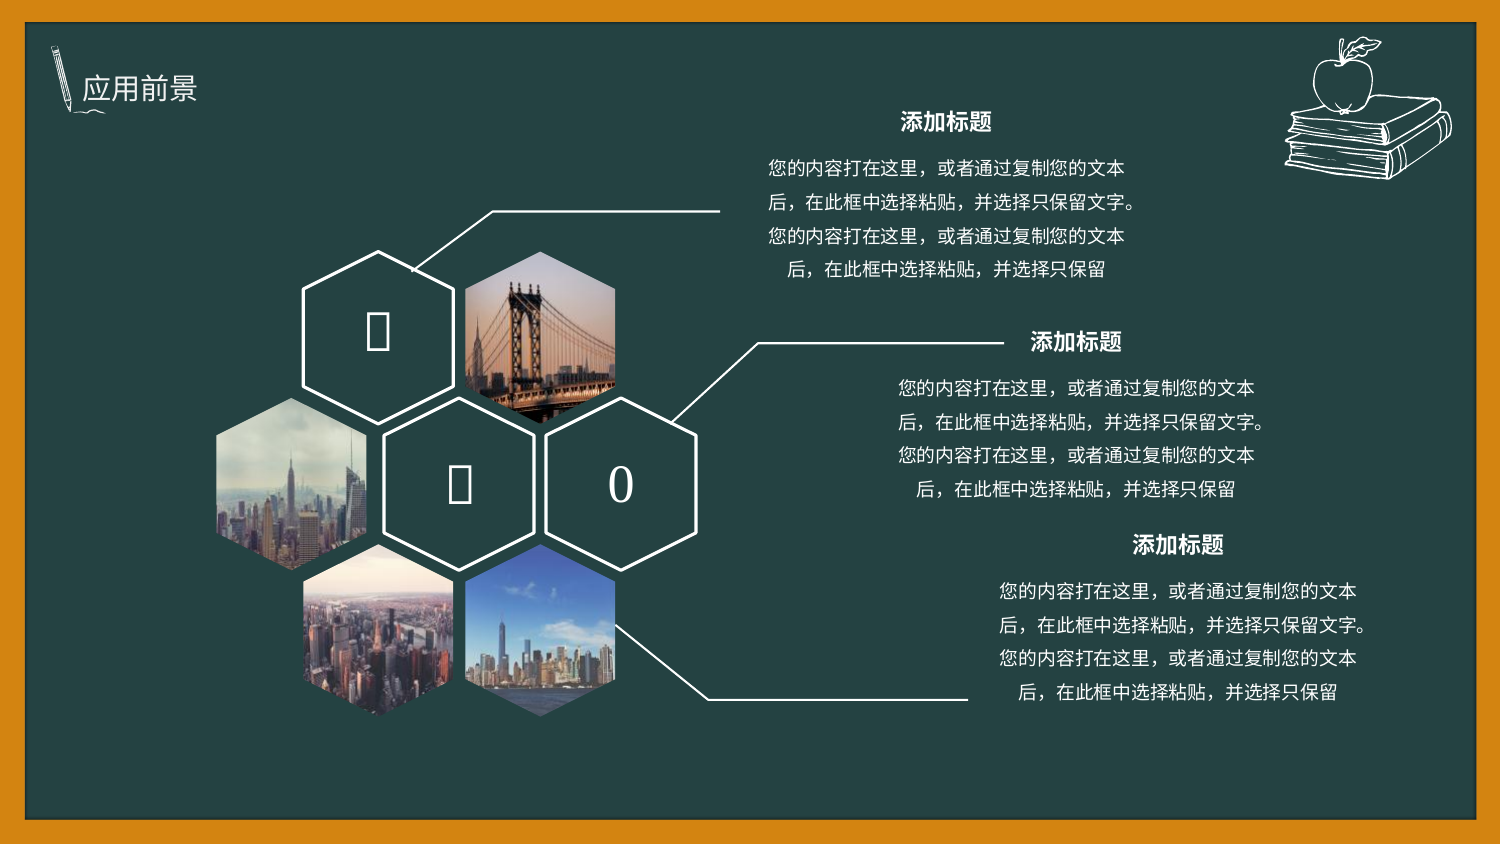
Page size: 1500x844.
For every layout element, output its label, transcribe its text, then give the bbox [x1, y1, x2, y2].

text_box [465, 544, 616, 717]
text_box [439, 211, 721, 264]
picture [0, 0, 1500, 844]
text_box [981, 522, 1375, 713]
text_box [696, 343, 879, 418]
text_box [749, 100, 1143, 290]
text_box 应用前景 [106, 62, 357, 113]
text_box [465, 251, 616, 424]
text_box [216, 397, 367, 571]
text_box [879, 319, 1273, 510]
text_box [384, 397, 535, 571]
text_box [303, 251, 454, 424]
text_box [616, 625, 969, 700]
text_box [303, 544, 454, 717]
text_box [545, 397, 696, 571]
